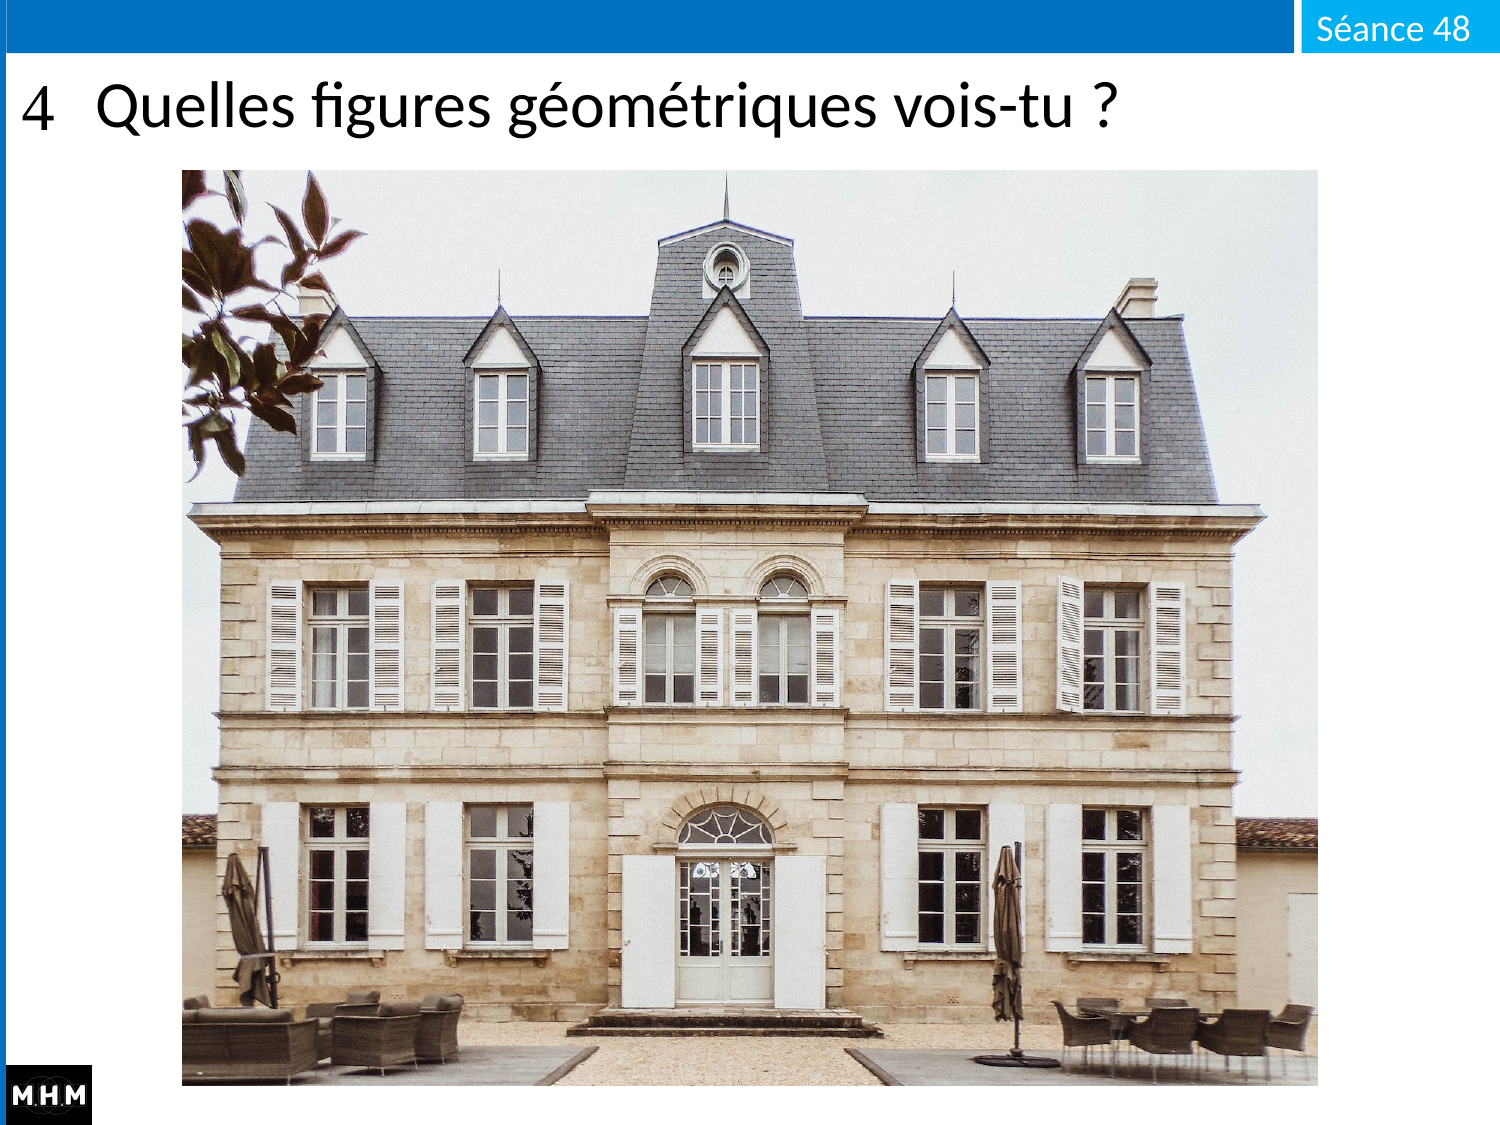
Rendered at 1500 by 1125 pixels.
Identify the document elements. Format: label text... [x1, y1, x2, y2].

picture [6, 1065, 92, 1125]
title Quelles figures géométriques vois-tu ? [80, 62, 1375, 150]
picture [182, 170, 1318, 1086]
